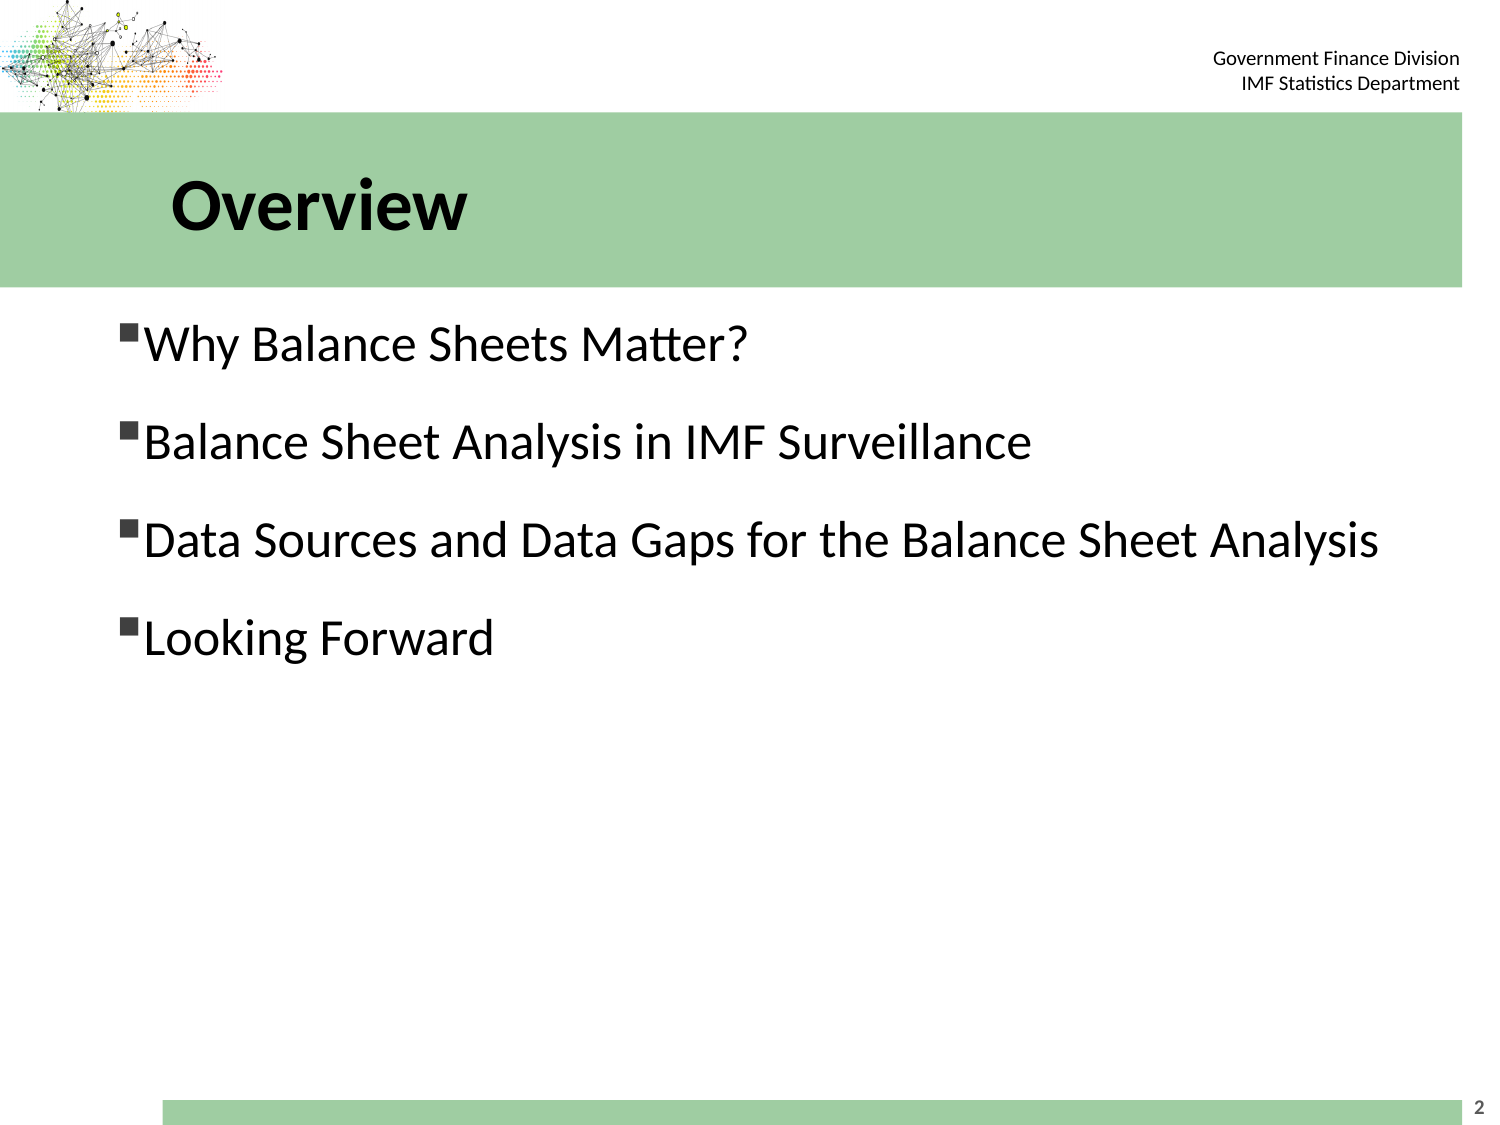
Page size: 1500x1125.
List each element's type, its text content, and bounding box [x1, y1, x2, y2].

slide_number 2 [1441, 1074, 1500, 1125]
picture [0, 0, 225, 112]
title Overview [0, 112, 1463, 288]
text_box [162, 637, 825, 754]
list Why Balance Sheets Matter? Balance Sheet Analysis in IMF Surveillance Data Sources and Data Gaps for the Balance Sheet Analysis Looking Forward [99, 312, 1463, 1088]
